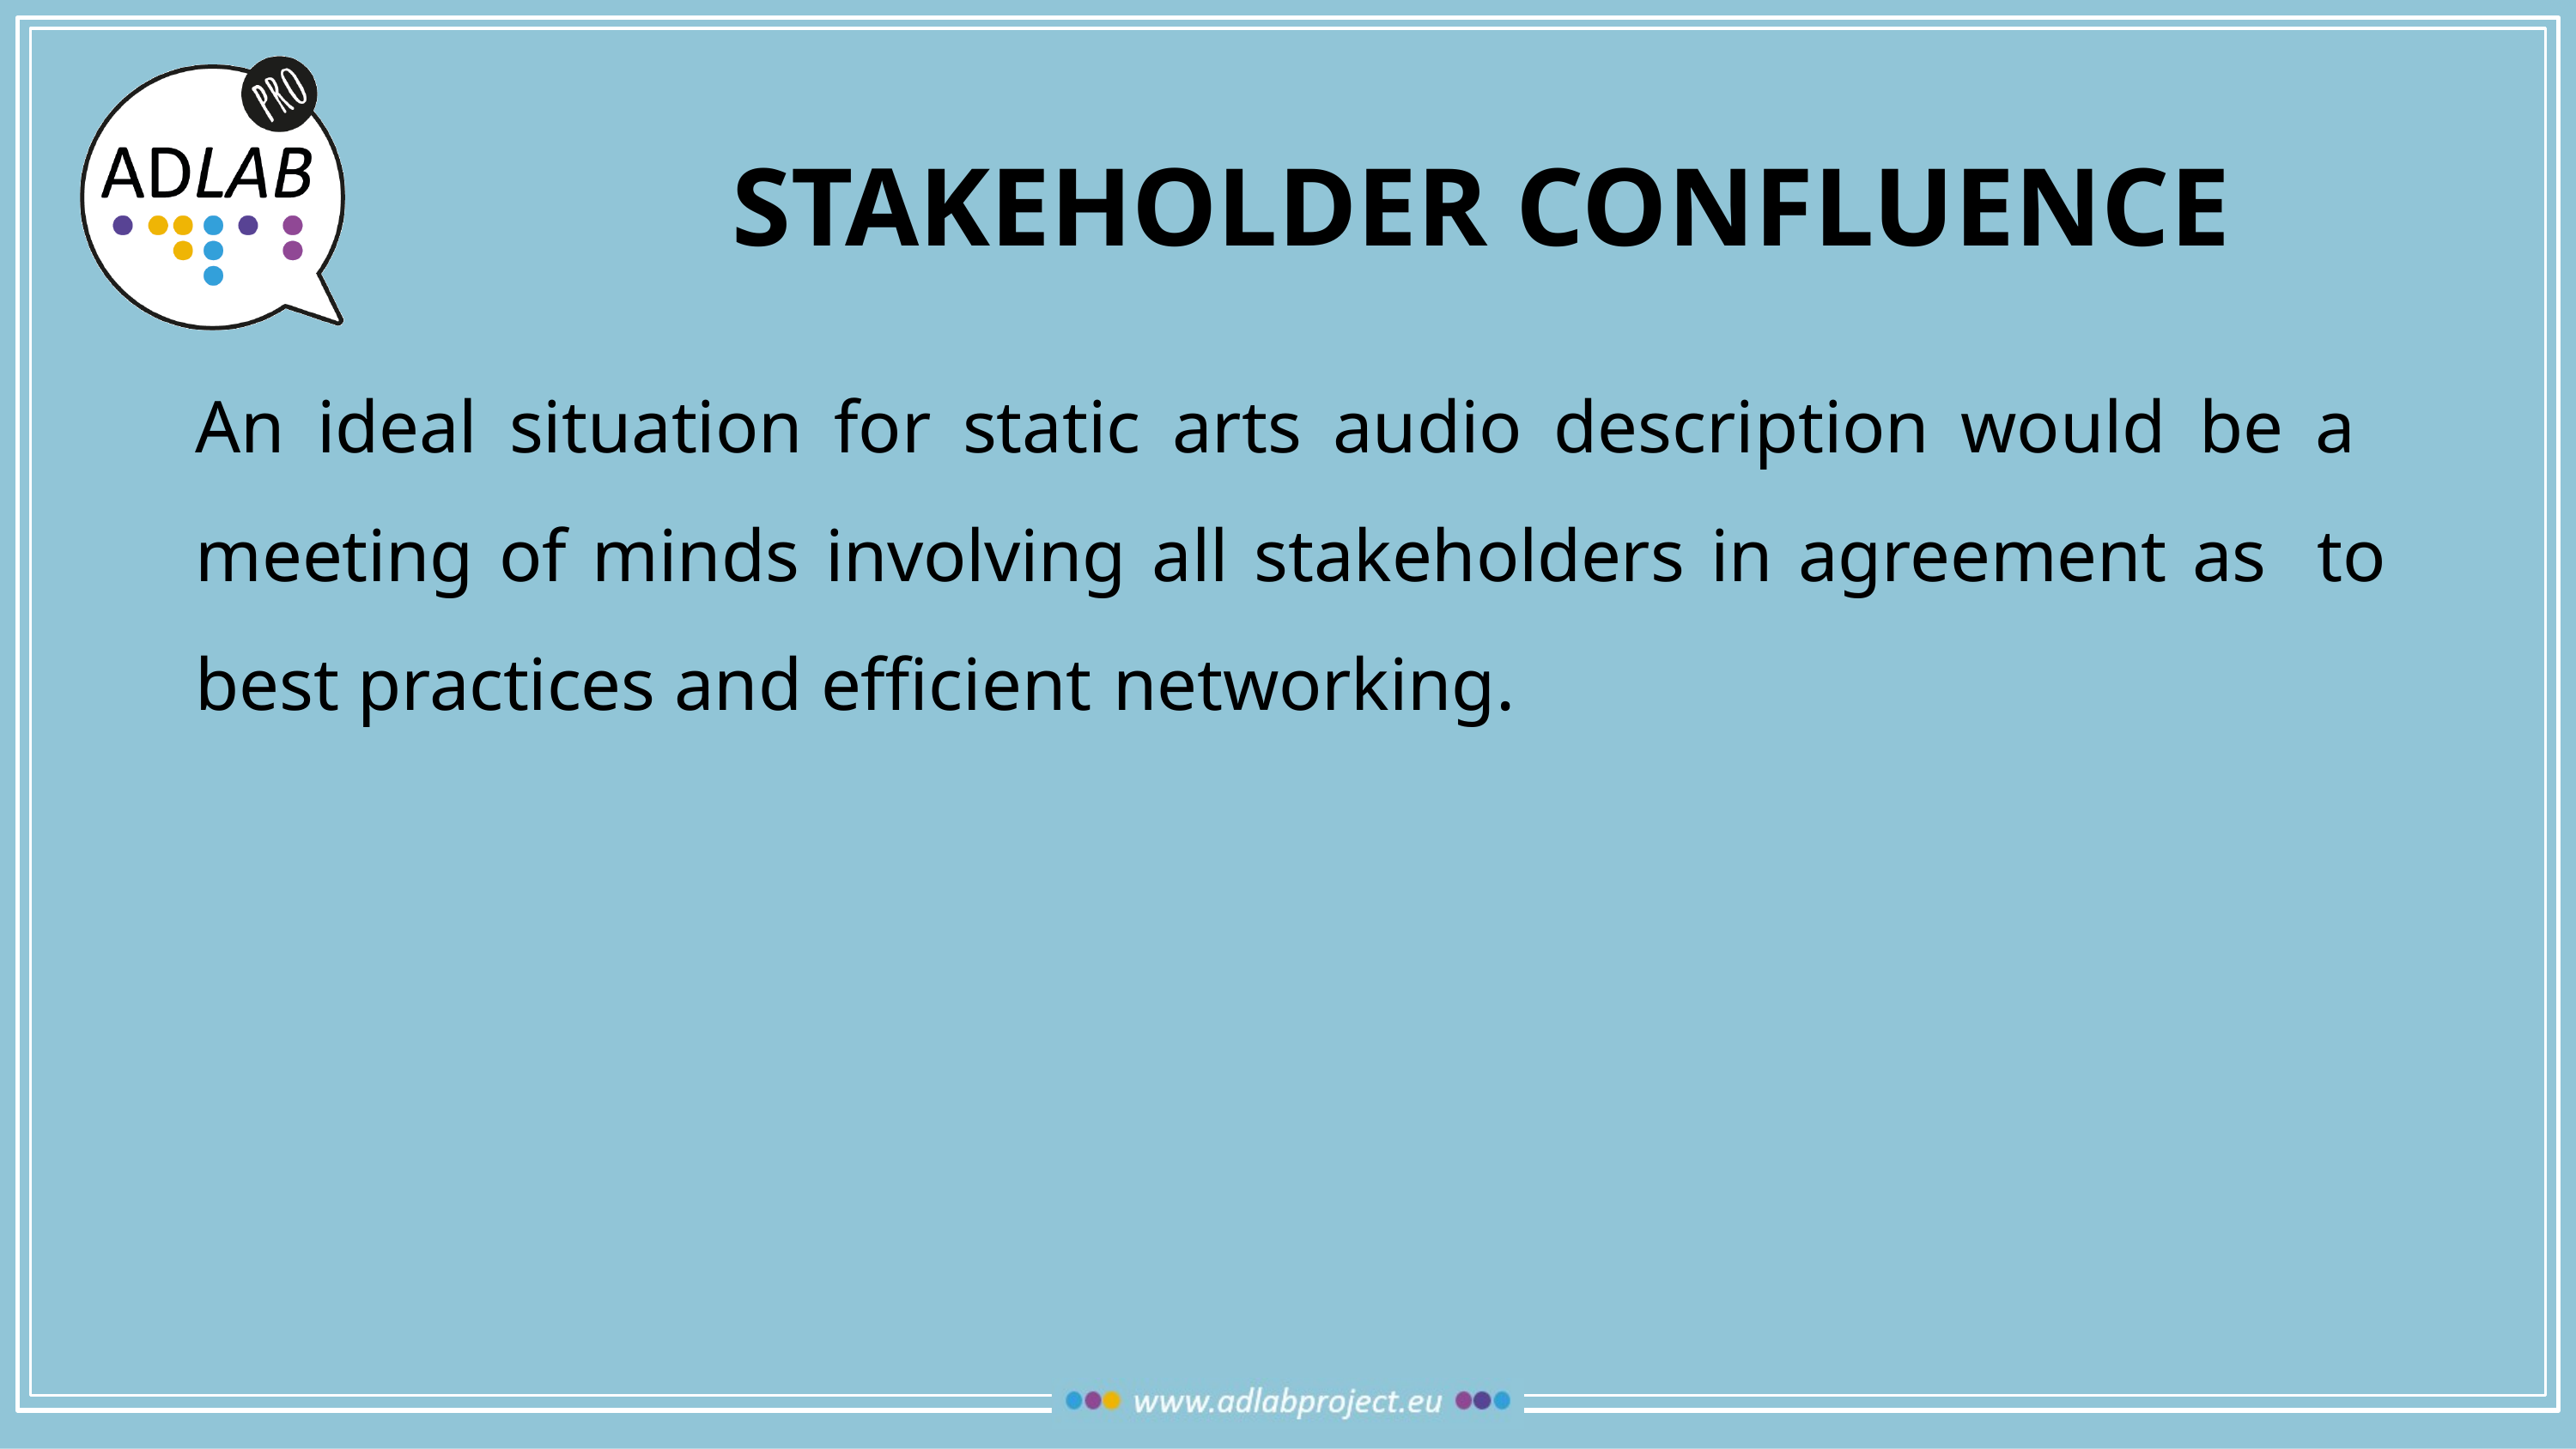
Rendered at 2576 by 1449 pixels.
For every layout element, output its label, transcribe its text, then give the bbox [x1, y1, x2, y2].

picture [1051, 1378, 1524, 1429]
text_box STAKEHOLDER CONFLUENCE [730, 136, 2456, 268]
picture [72, 49, 353, 330]
text_box An ideal situation for static arts audio description would be a meeting of minds involving all stakeholders in agreement as to best practices and efficient networking. [193, 336, 2388, 725]
